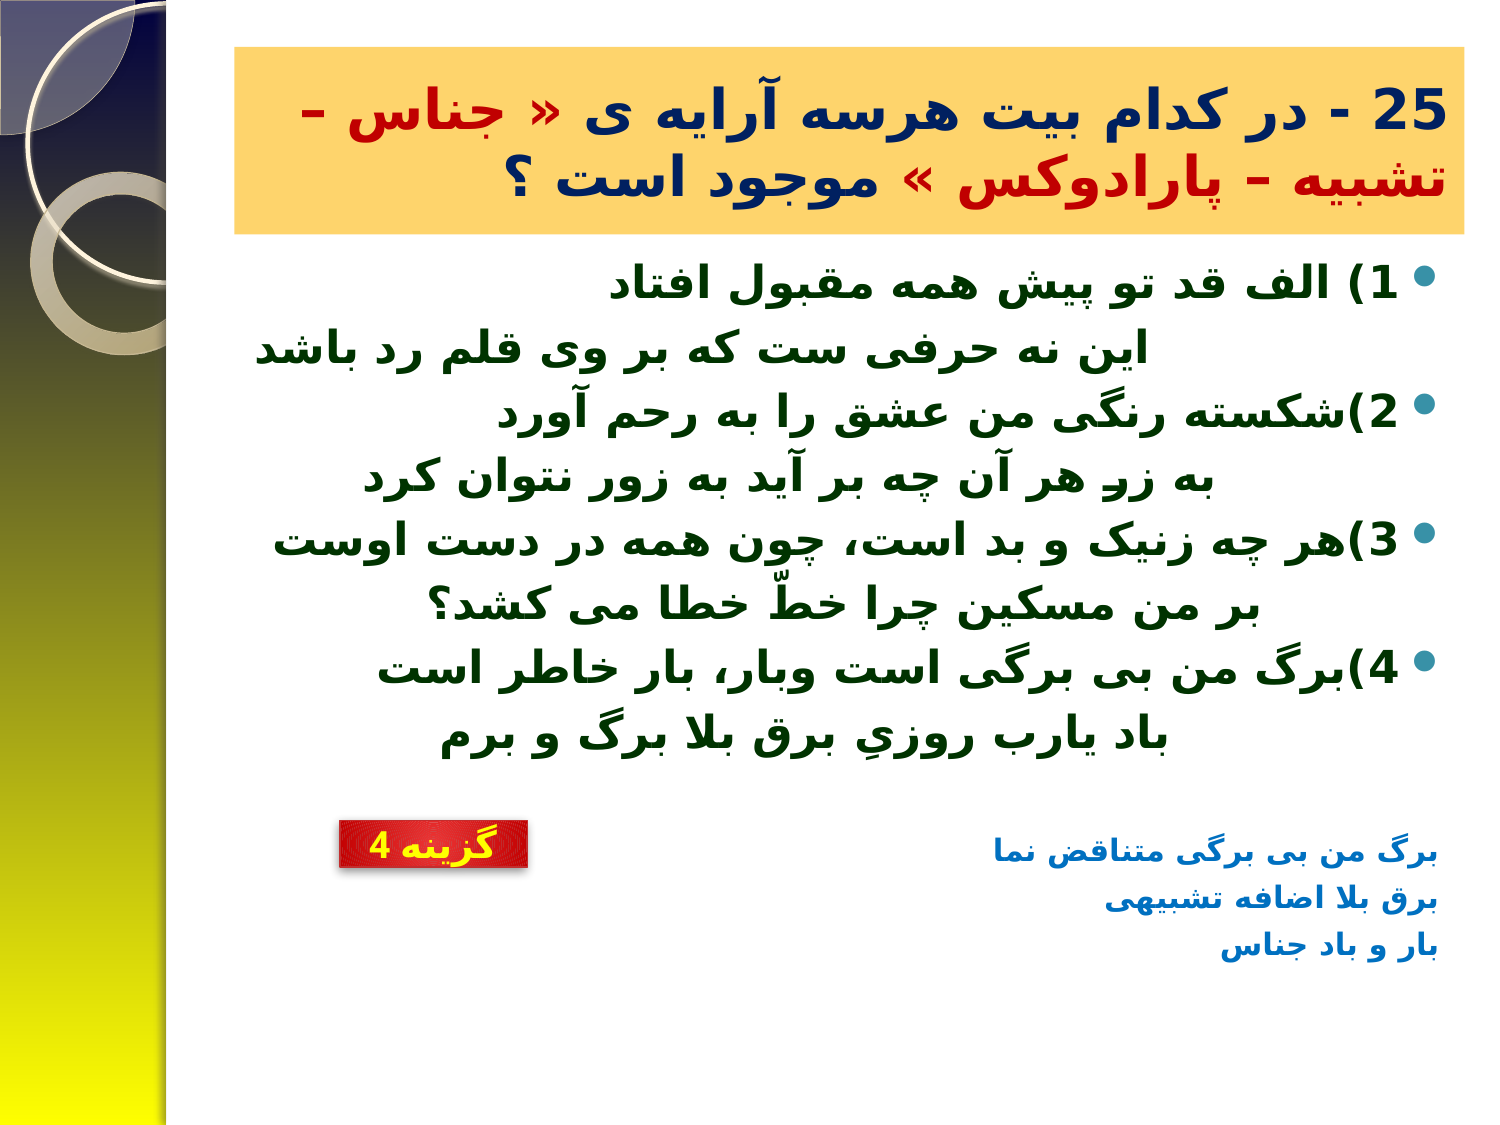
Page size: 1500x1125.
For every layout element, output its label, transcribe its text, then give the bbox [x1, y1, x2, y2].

title 25 - در کدام بیت هرسه آرایه ی « جناس – تشبیه – پارادوکس » موجود است ؟ [234, 46, 1465, 235]
list 1) الف قد تو پیش همه مقبول افتاد این نه حرفی ست که بر وی قلم رد باشد 2)شکسته رنگی من عشق را به رحم آورد به زر هر آن چه بر آید به زور نتوان کرد 3)هر چه زنیک و بد است، چون همه در دست اوست بر من مسکین چرا خطّ خطا می کشد؟ 4)برگ من بی برگی است وبار، بار خاطر است باد یارب روزیِ برق بلا برگ و برم برگ من بی برگی متناقض نما برق بلا اضافه تشبیهی بار و باد جناس [235, 246, 1466, 1025]
text_box گزینه 4 [339, 820, 528, 868]
